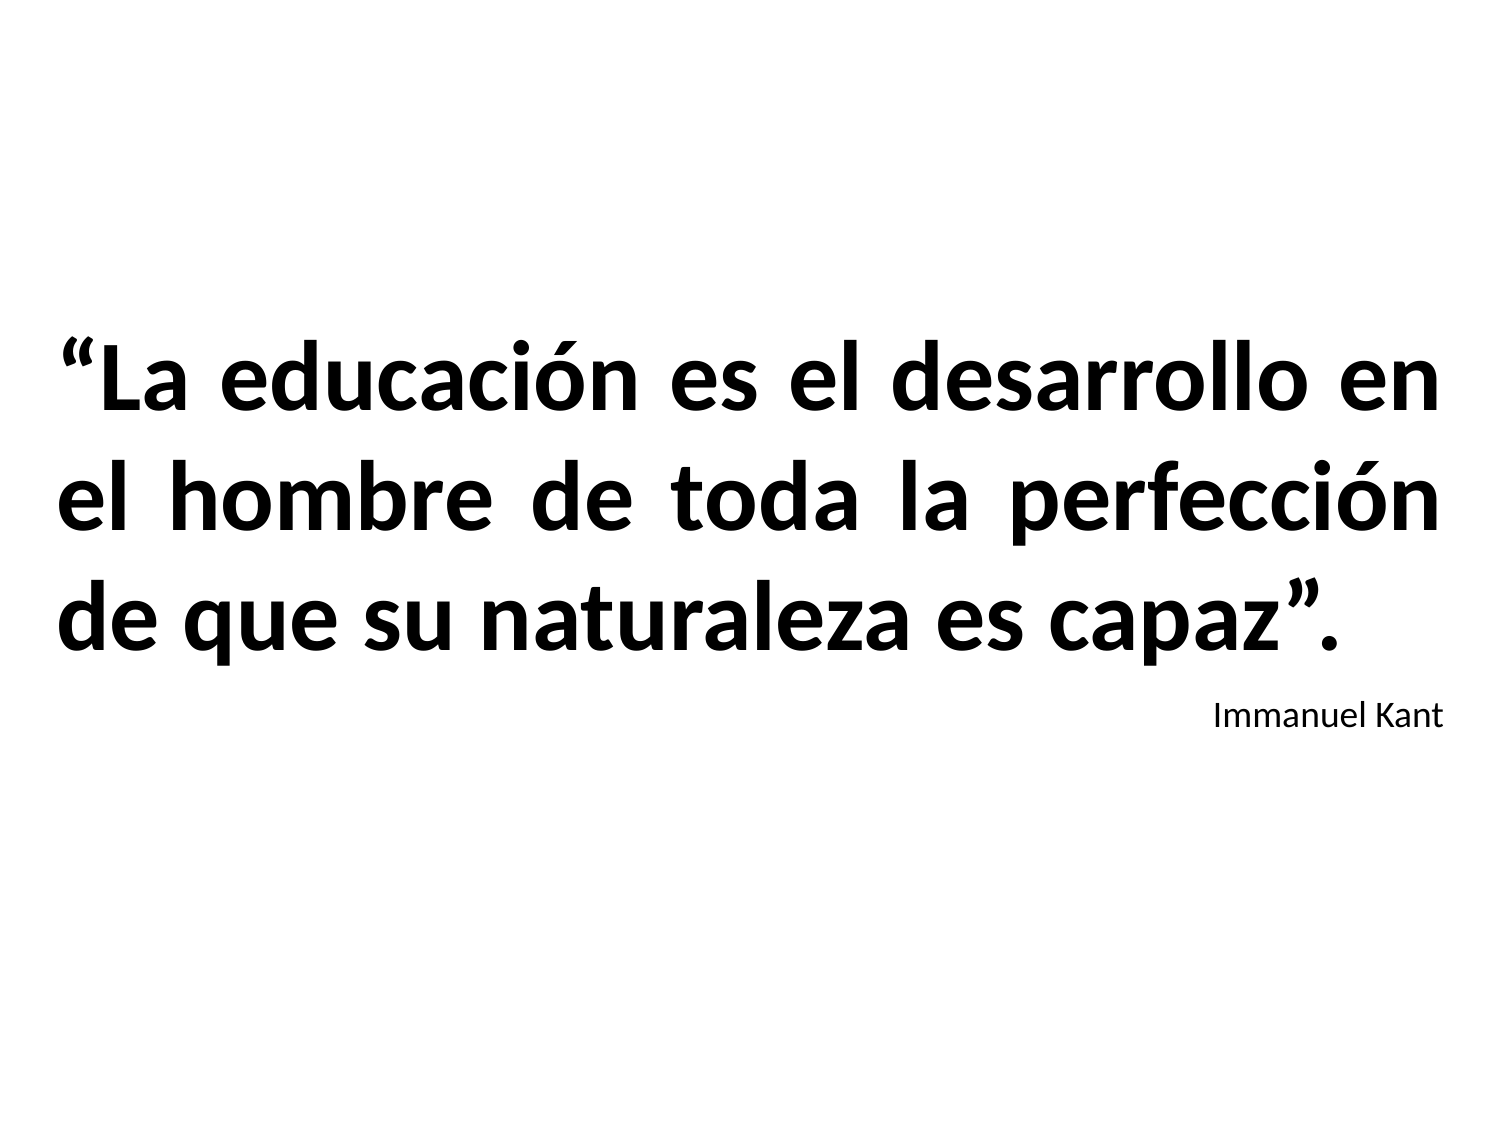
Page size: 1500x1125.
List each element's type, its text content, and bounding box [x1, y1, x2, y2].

text_box “La educación es el desarrollo en el hombre de toda la perfección de que su naturaleza es capaz”. Immanuel Kant [41, 302, 1459, 833]
